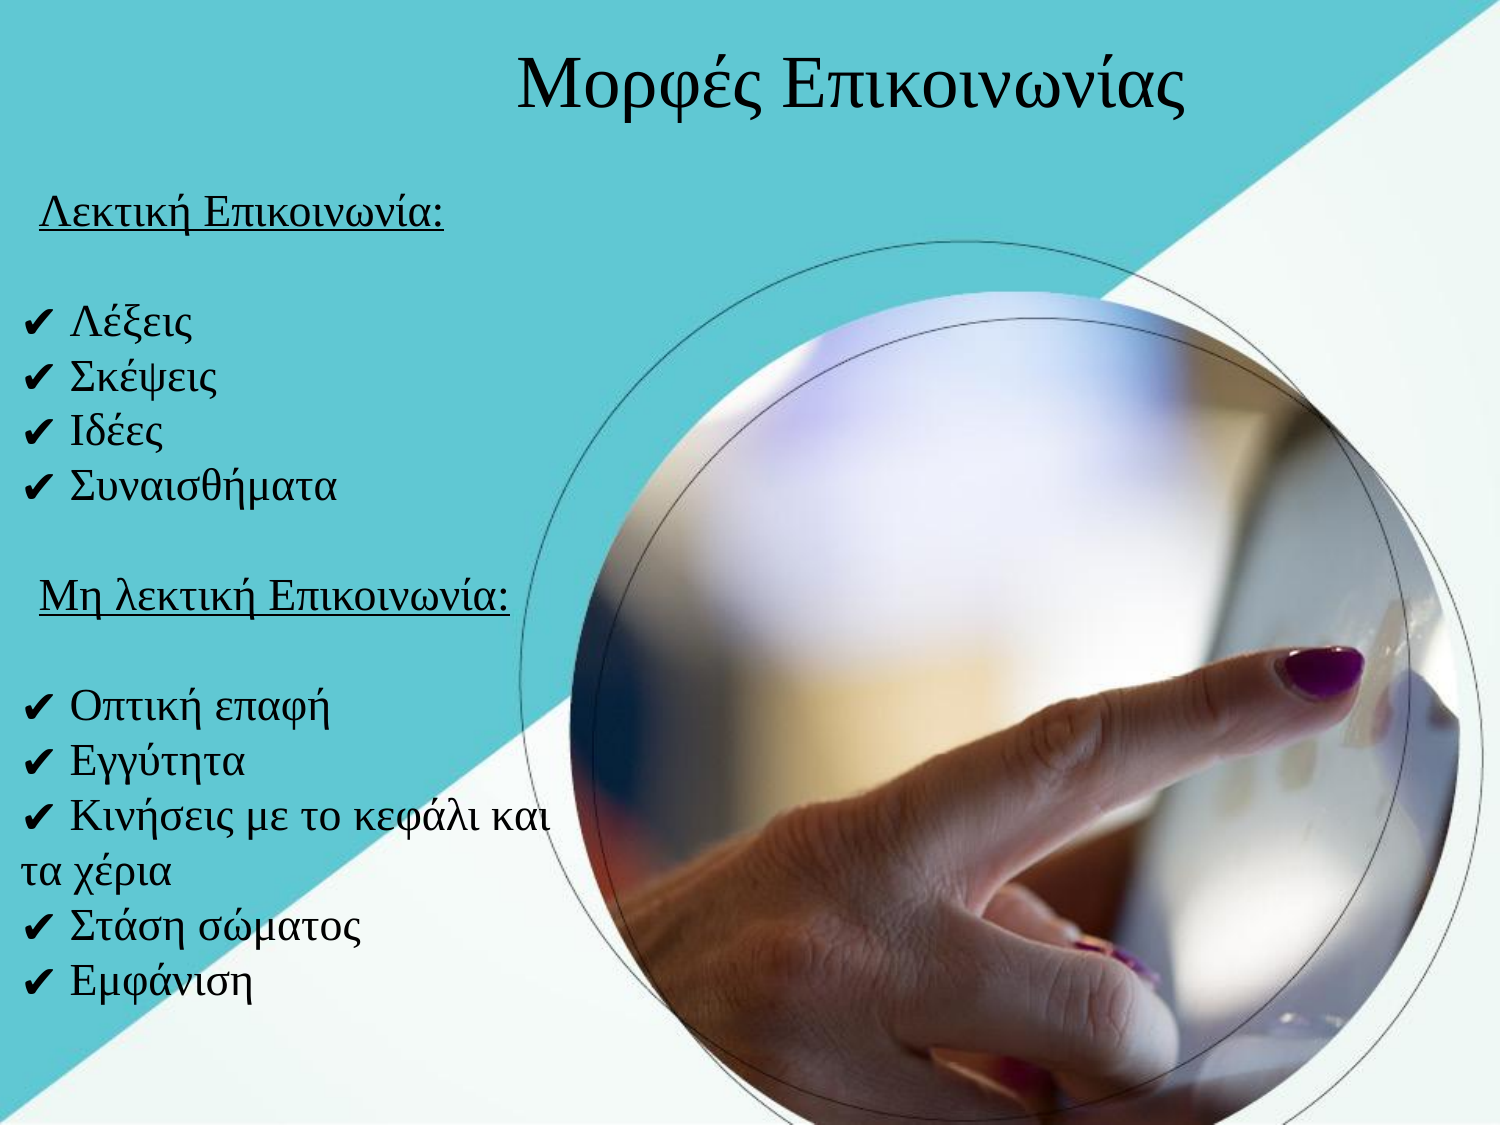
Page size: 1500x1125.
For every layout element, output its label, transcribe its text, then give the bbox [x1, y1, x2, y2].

picture [0, 0, 1500, 1125]
text_box Μορφές Επικοινωνίας [357, 24, 1327, 130]
text_box Λεκτική Επικοινωνία: Λέξεις Σκέψεις Ιδέες Συναισθήματα Μη λεκτική Επικοινωνία: Οπτική επαφή Εγγύτητα Κινήσεις με το κεφάλι και τα χέρια Στάση σώματος Εμφάνιση [4, 172, 602, 1013]
